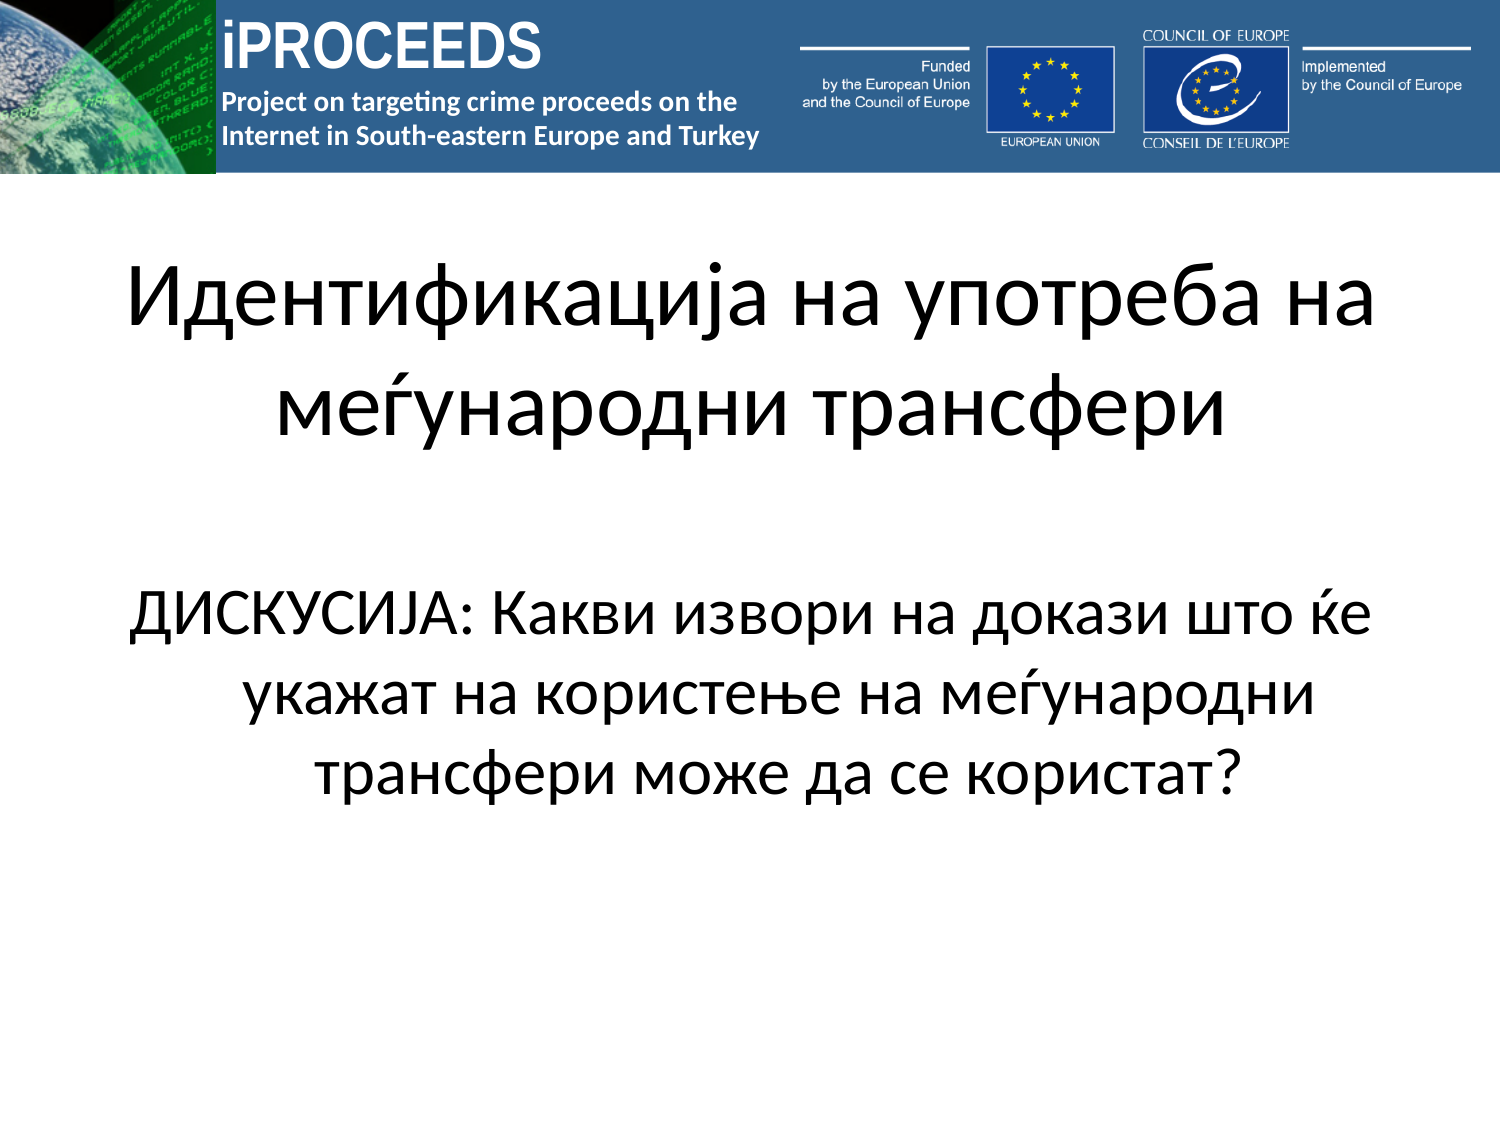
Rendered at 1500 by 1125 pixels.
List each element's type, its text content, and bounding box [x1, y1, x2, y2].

list ДИСКУСИЈА: Какви извори на докази што ќе укажат на користење на меѓународни трансфери може да се користат? [76, 373, 1427, 1017]
title Идентификација на употреба на меѓународни трансфери [76, 231, 1427, 373]
picture [800, 30, 1471, 148]
picture [0, 0, 216, 174]
